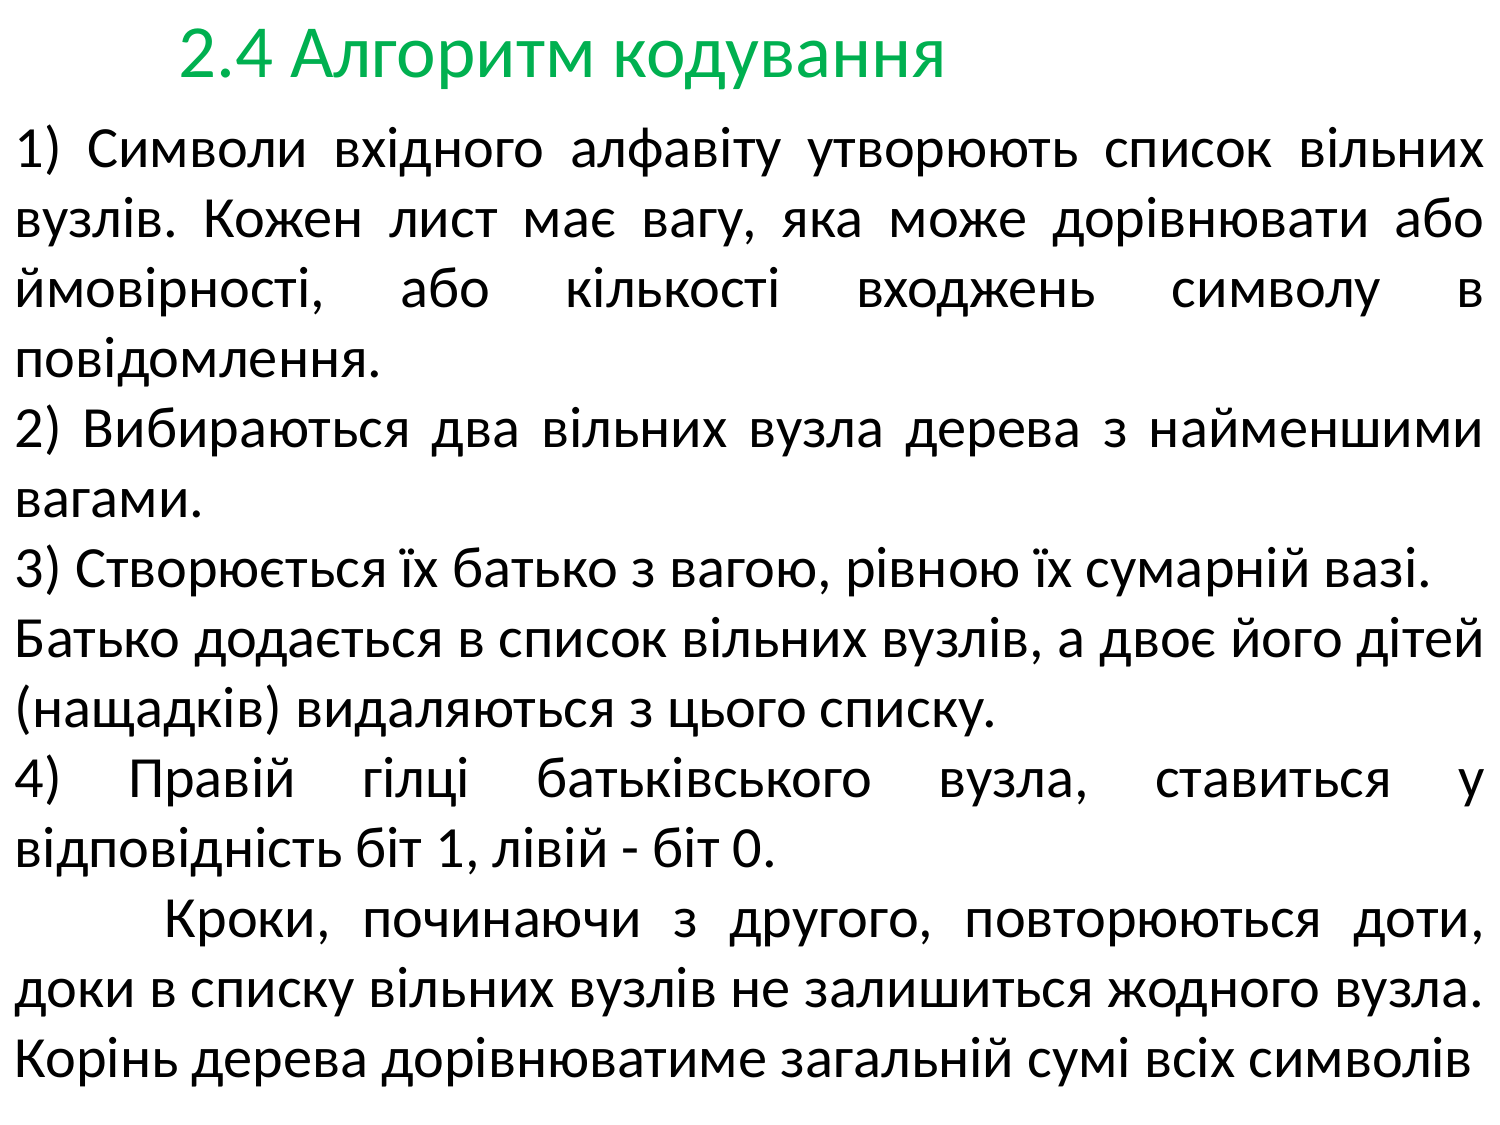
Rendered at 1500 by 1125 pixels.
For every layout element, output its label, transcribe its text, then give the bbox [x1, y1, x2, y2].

text_box 1) Символи вхідного алфавіту утворюють список вільних вузлів. Кожен лист має вагу, яка може дорівнювати або ймовірності, або кількості входжень символу в повідомлення. 2) Вибираються два вільних вузла дерева з найменшими вагами. 3) Створюється їх батько з вагою, рівною їх сумарній вазі. Батько додається в список вільних вузлів, а двоє його дітей (нащадків) видаляються з цього списку. 4) Правій гілці батьківського вузла, ставиться у відповідність біт 1, лівій - біт 0. Кроки, починаючи з другого, повторюються доти, доки в списку вільних вузлів не залишиться жодного вузла. Корінь дерева дорівнюватиме загальній сумі всіх символів [0, 101, 1500, 1097]
text_box 2.4 Алгоритм кодування [163, 0, 963, 101]
